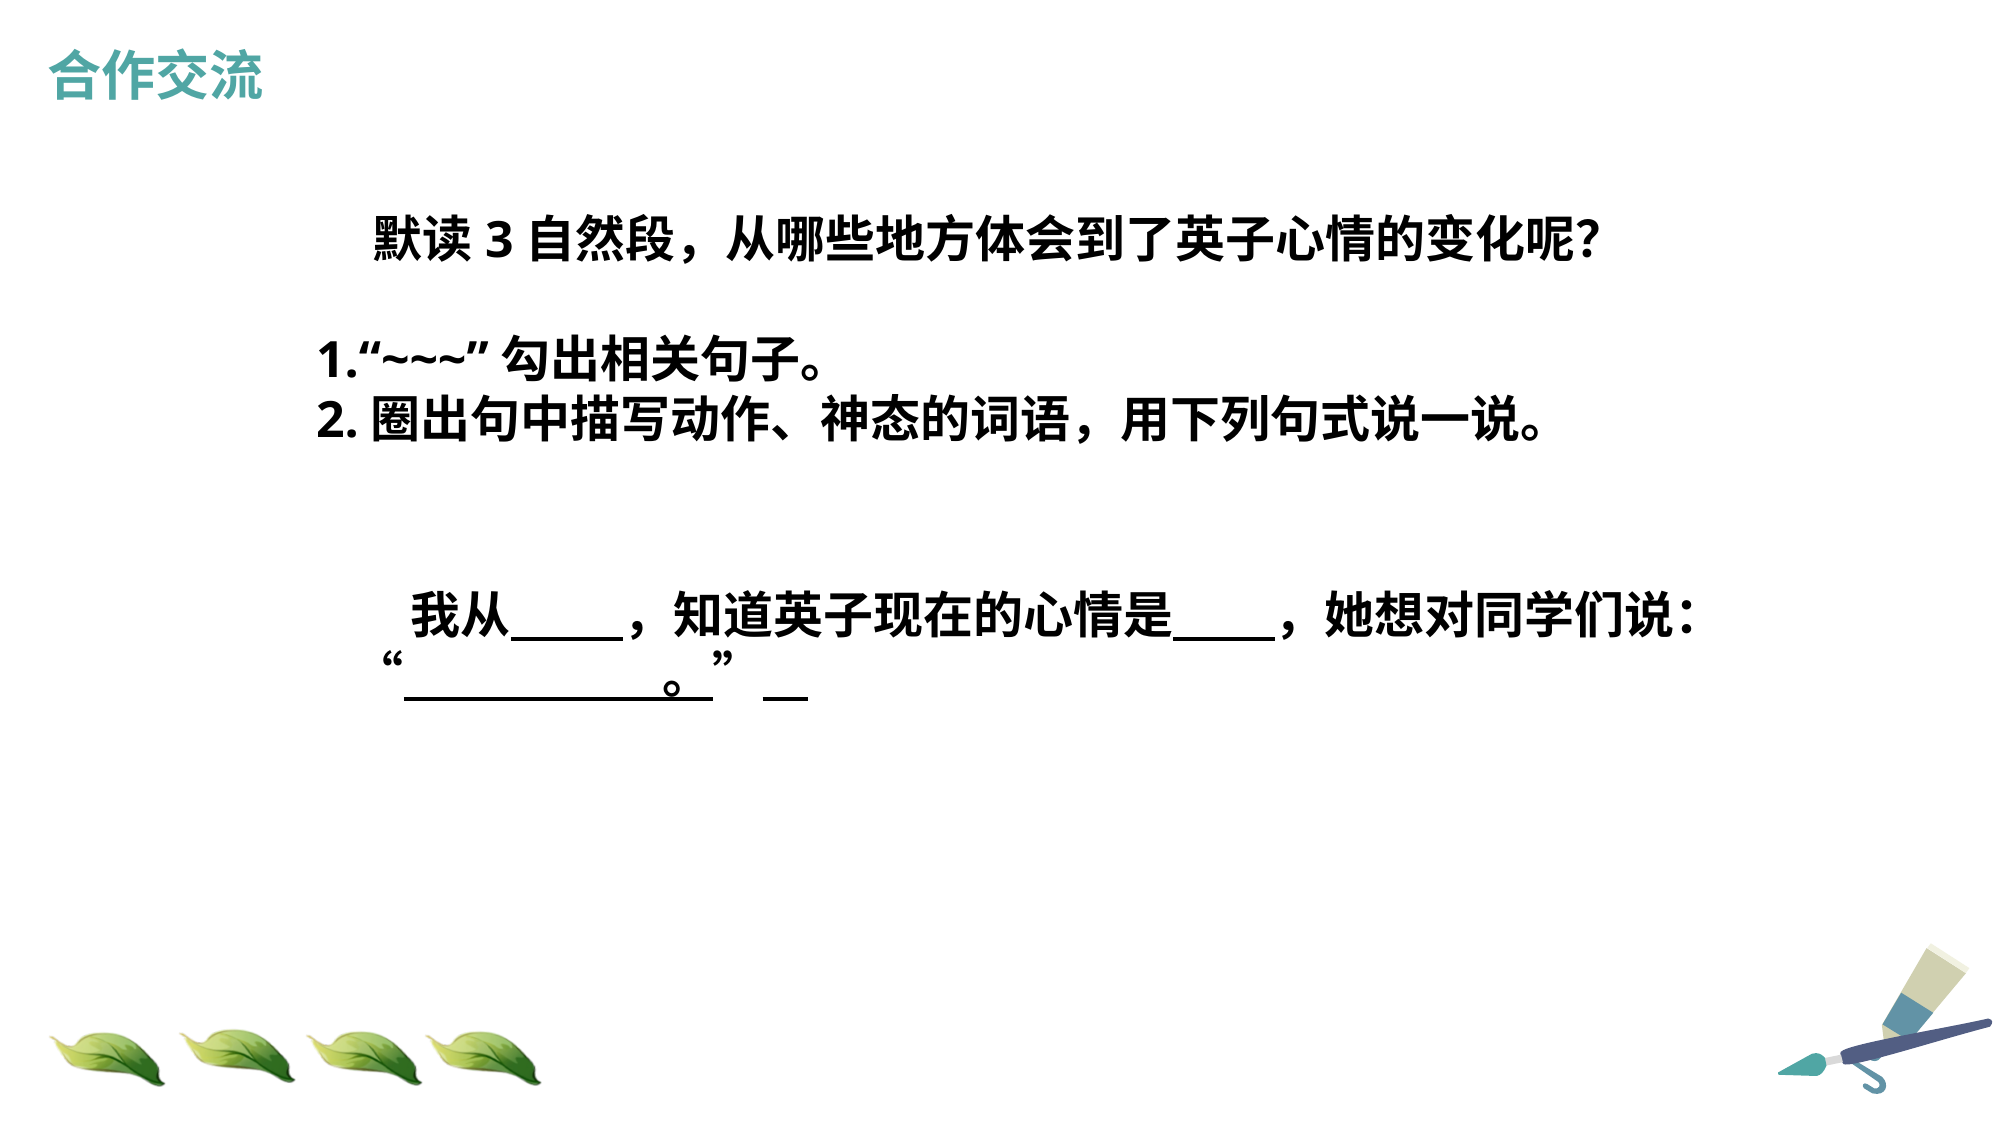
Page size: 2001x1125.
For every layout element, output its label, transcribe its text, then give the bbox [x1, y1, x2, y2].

picture [300, 1017, 547, 1100]
text_box 默读3自然段，从哪些地方体会到了英子心情的变化呢？ 1.“~~~”勾出相关句子。 2.圈出句中描写动作、神态的词语，用下列句式说一说。 [301, 200, 1648, 455]
picture [43, 1018, 171, 1101]
text_box 合作交流 [32, 33, 347, 114]
picture [173, 1015, 301, 1097]
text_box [1811, 945, 1974, 1125]
text_box 我从 ，知道英子现在的心情是 ，她想对同学们说：“ 。” [339, 515, 1691, 711]
